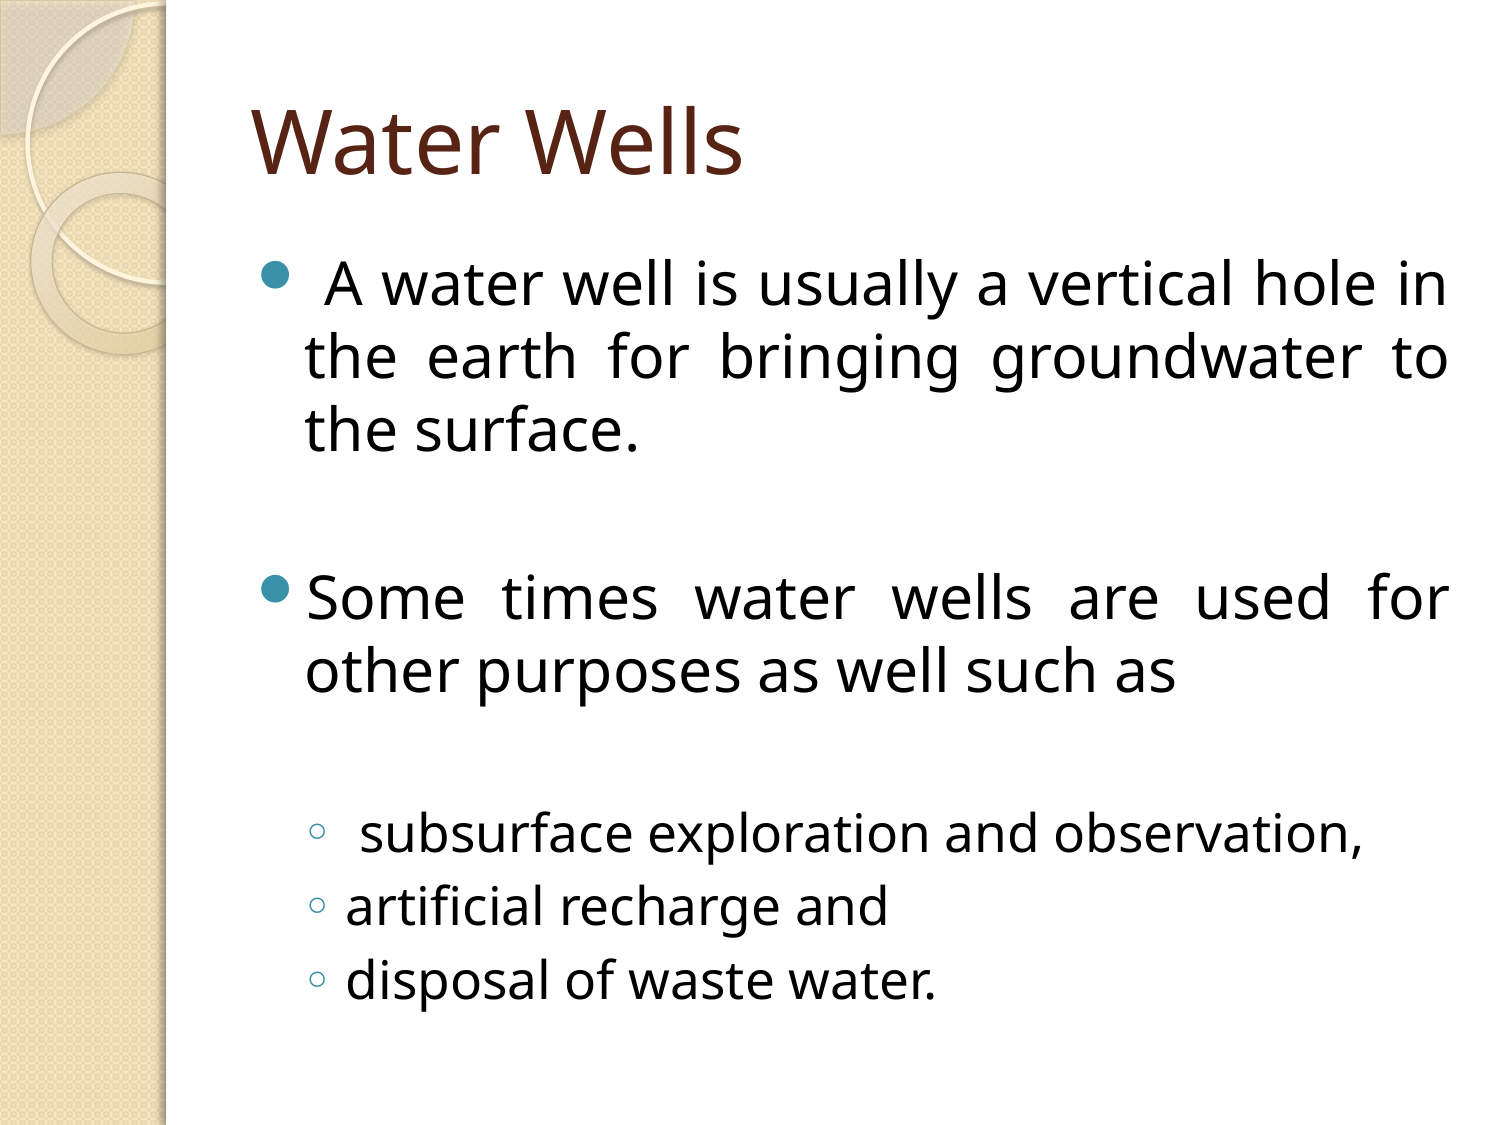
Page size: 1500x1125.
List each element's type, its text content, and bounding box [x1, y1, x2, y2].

list A water well is usually a vertical hole in the earth for bringing groundwater to the surface. Some times water wells are used for other purposes as well such as subsurface exploration and observation, artificial recharge and disposal of waste water. [235, 237, 1466, 1025]
title Water Wells [235, 45, 1466, 233]
